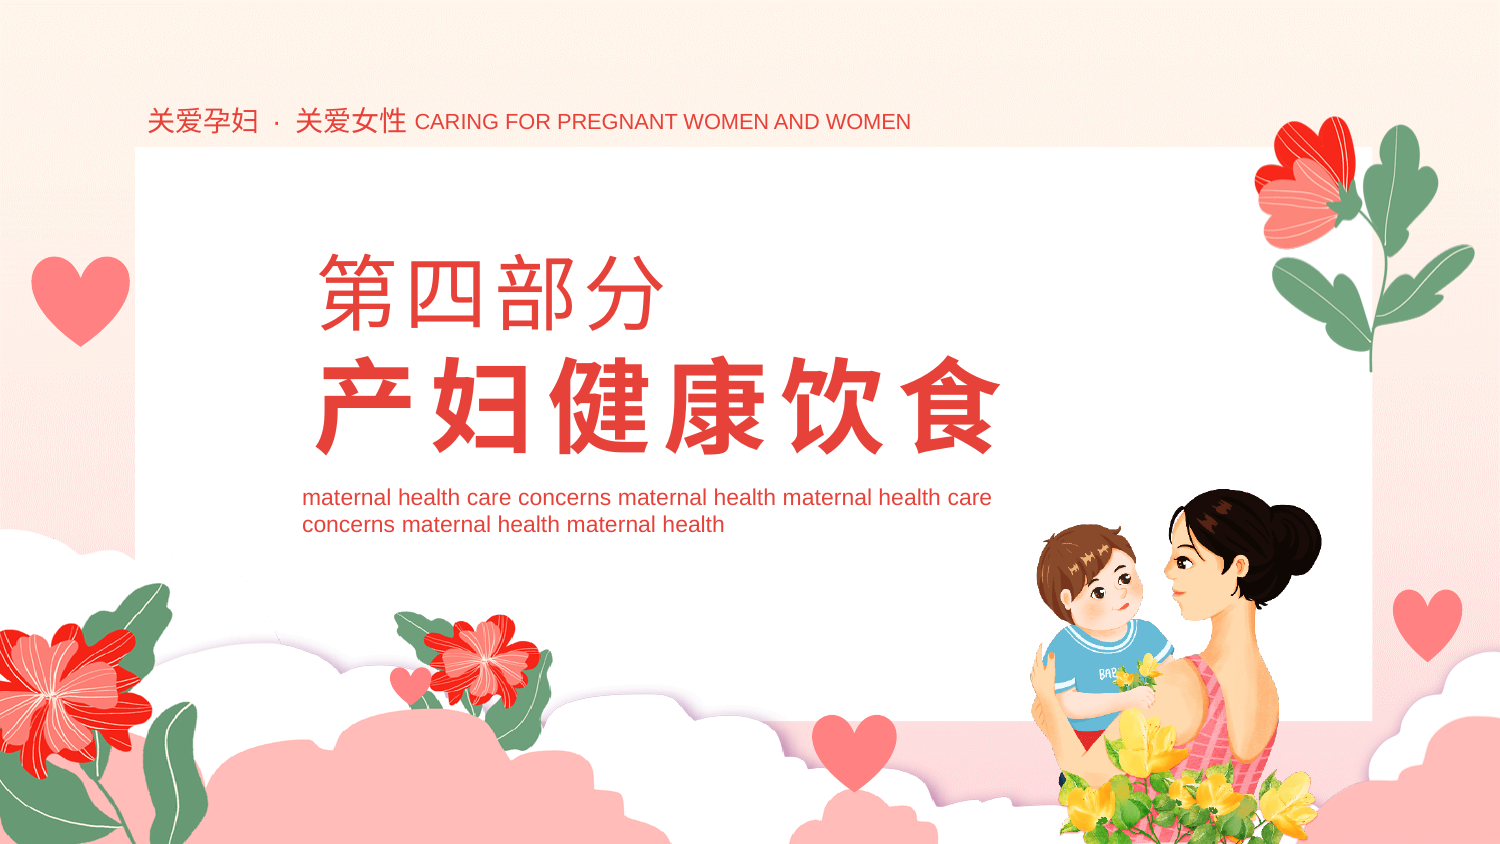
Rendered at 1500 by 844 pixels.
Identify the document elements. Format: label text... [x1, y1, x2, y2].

text_box [1430, 588, 1461, 598]
text_box 产妇健康饮食 [299, 334, 1018, 474]
text_box CARING FOR PREGNANT WOMEN AND WOMEN [399, 100, 1004, 142]
picture [0, 0, 1500, 844]
text_box [30, 255, 131, 349]
text_box maternal health care concerns maternal health maternal health care concerns maternal health maternal health [287, 475, 940, 500]
text_box [134, 146, 1373, 500]
text_box 第四部分 [300, 234, 683, 350]
text_box 关爱孕妇 · 关爱女性 [132, 95, 425, 145]
text_box [1399, 588, 1425, 598]
